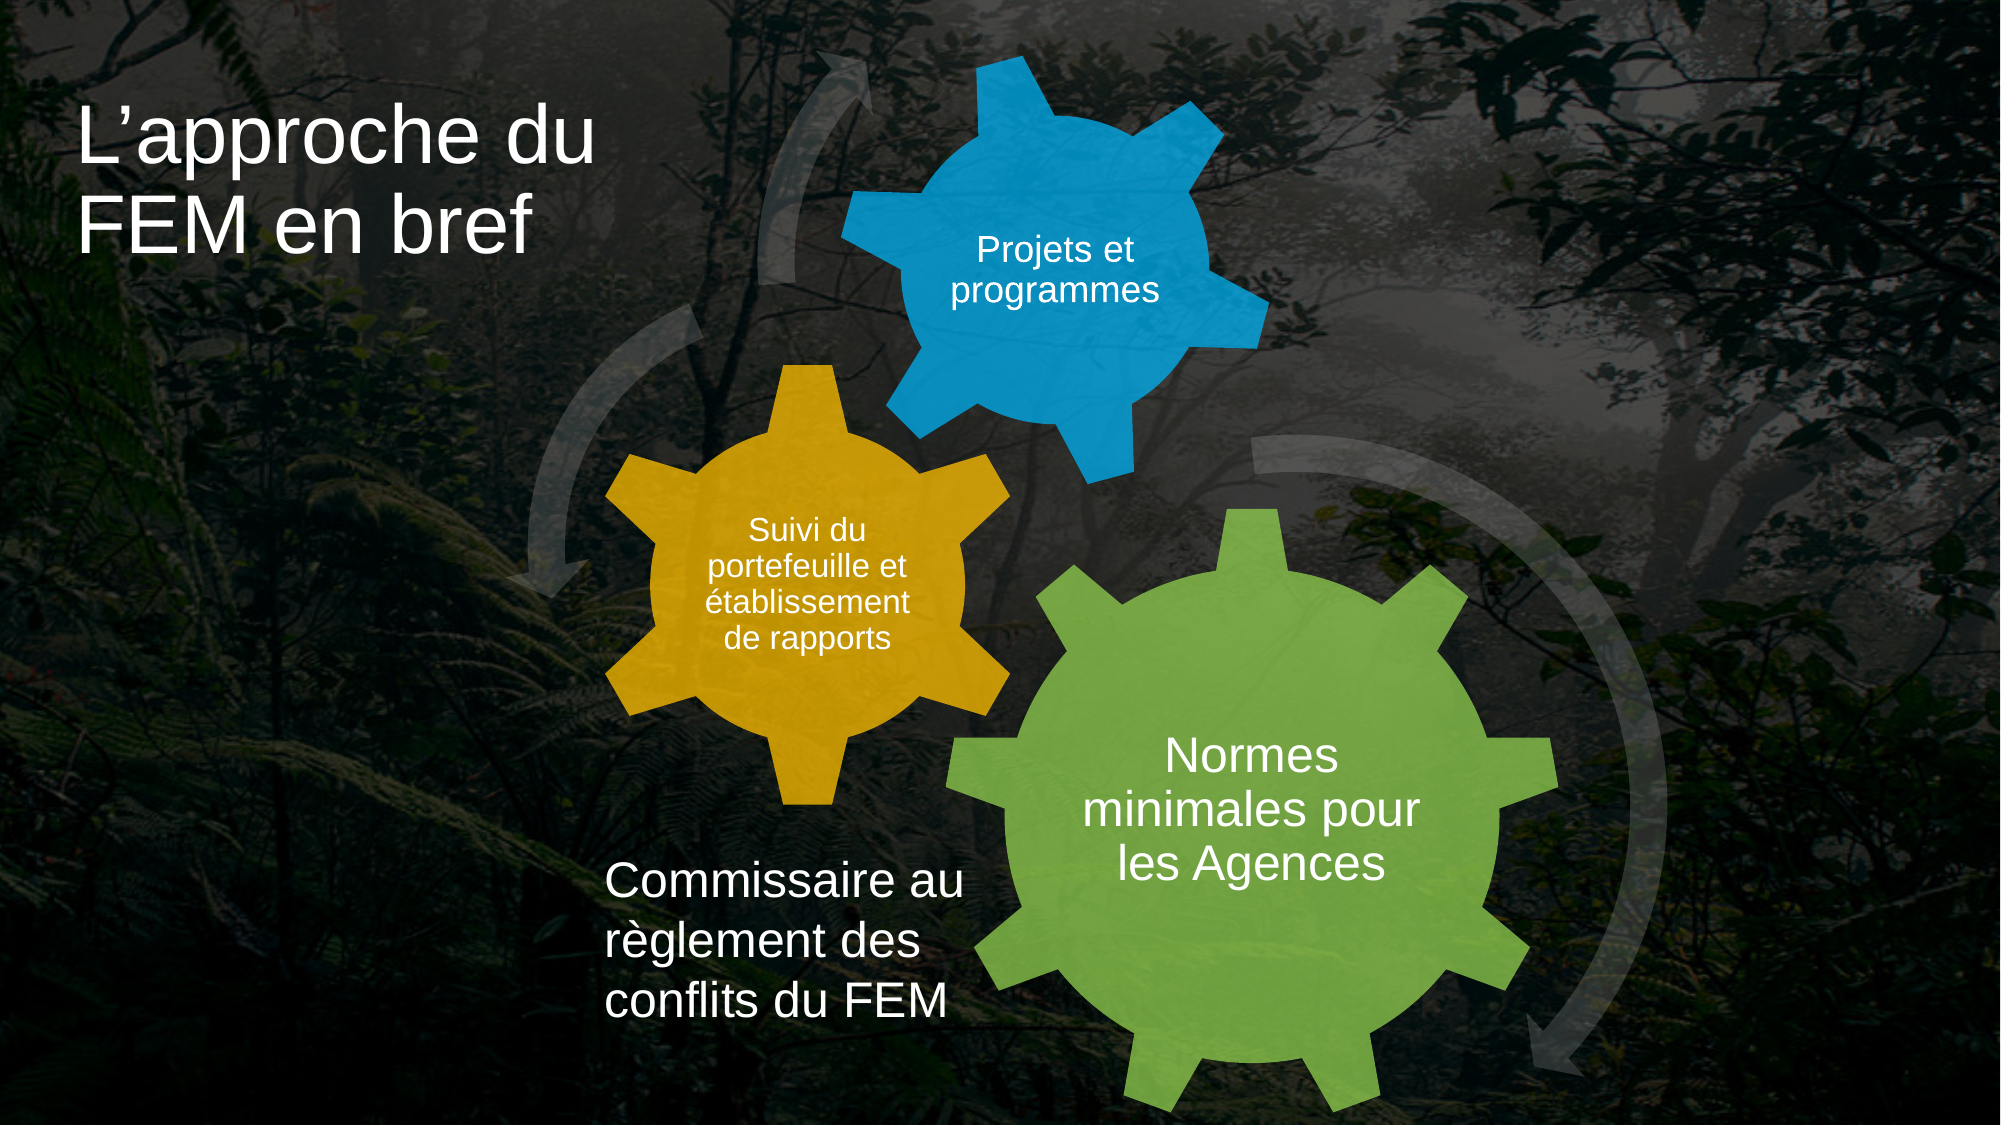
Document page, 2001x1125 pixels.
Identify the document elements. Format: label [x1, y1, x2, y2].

text_box [0, 0, 2000, 1125]
